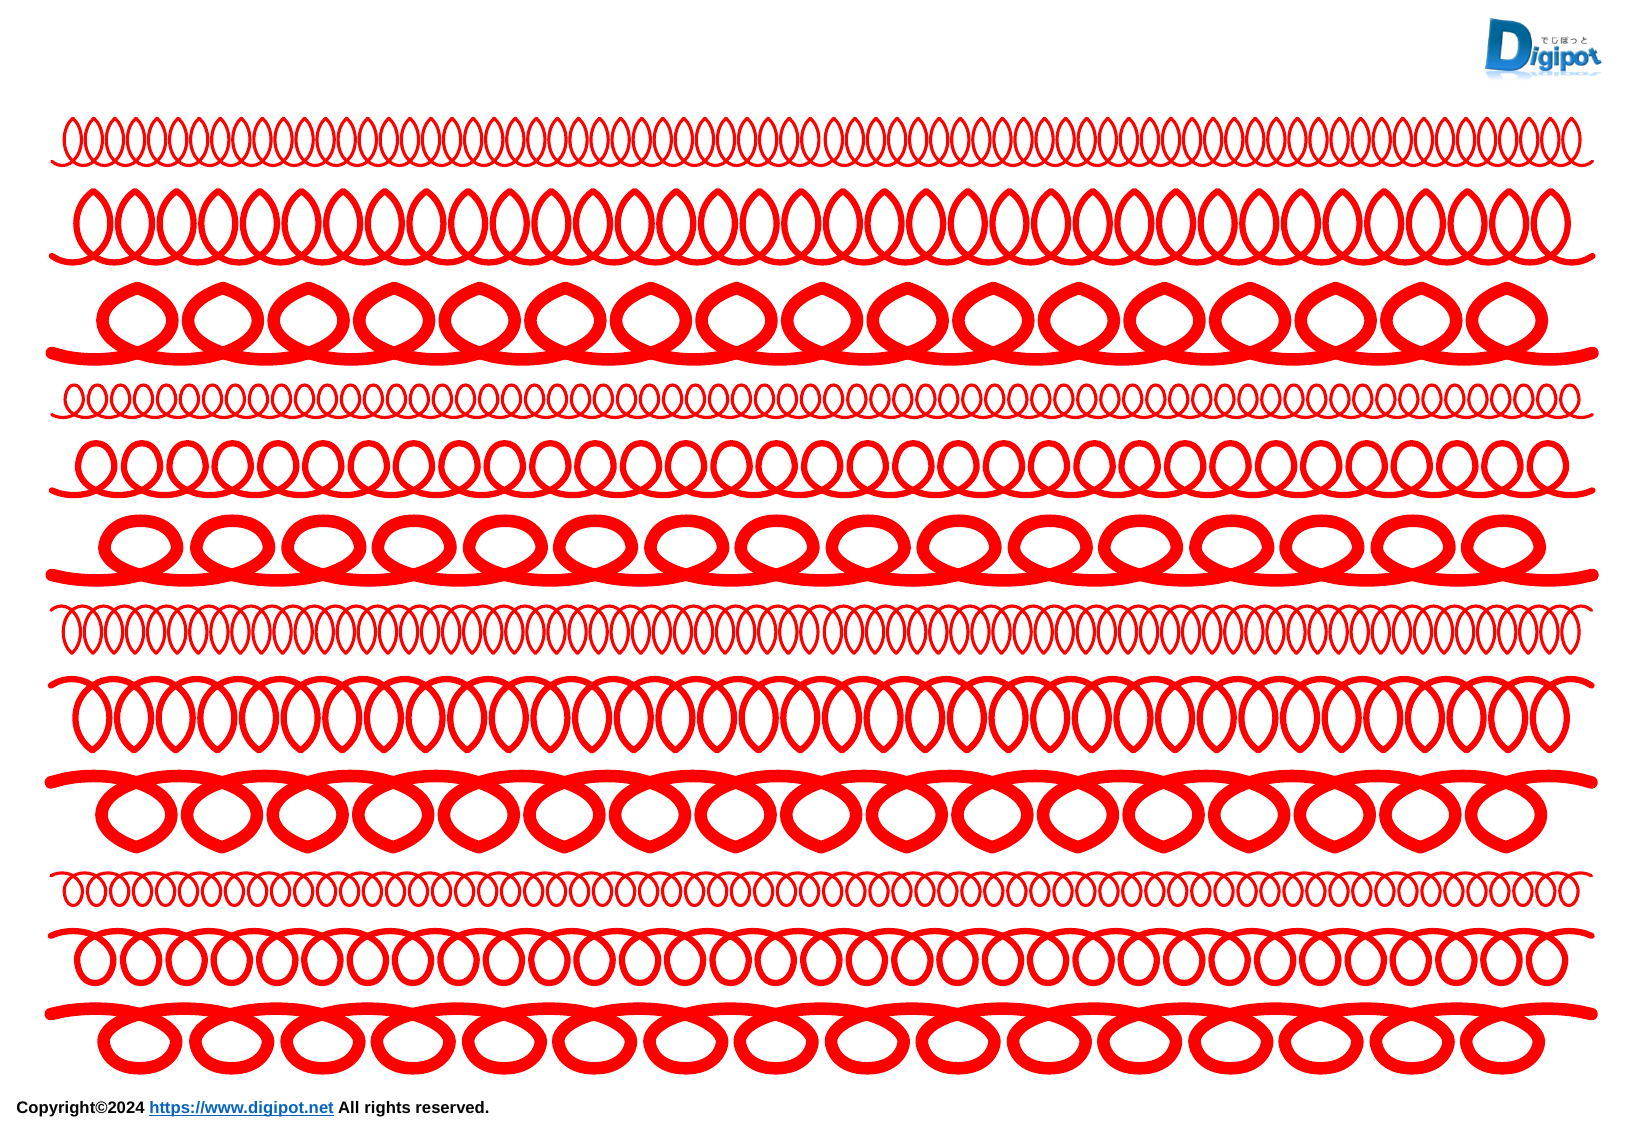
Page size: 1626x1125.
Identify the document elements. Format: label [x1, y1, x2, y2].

picture [1485, 18, 1602, 82]
text_box [51, 520, 1593, 581]
text_box [50, 931, 1592, 984]
text_box [50, 679, 1592, 751]
text_box [51, 385, 1593, 418]
text_box [50, 1008, 1592, 1069]
text_box [51, 443, 1593, 496]
text_box [50, 872, 1592, 906]
text_box [51, 288, 1593, 360]
text_box [51, 118, 1593, 166]
text_box [51, 191, 1593, 263]
text_box [50, 776, 1592, 848]
text_box [50, 605, 1592, 654]
